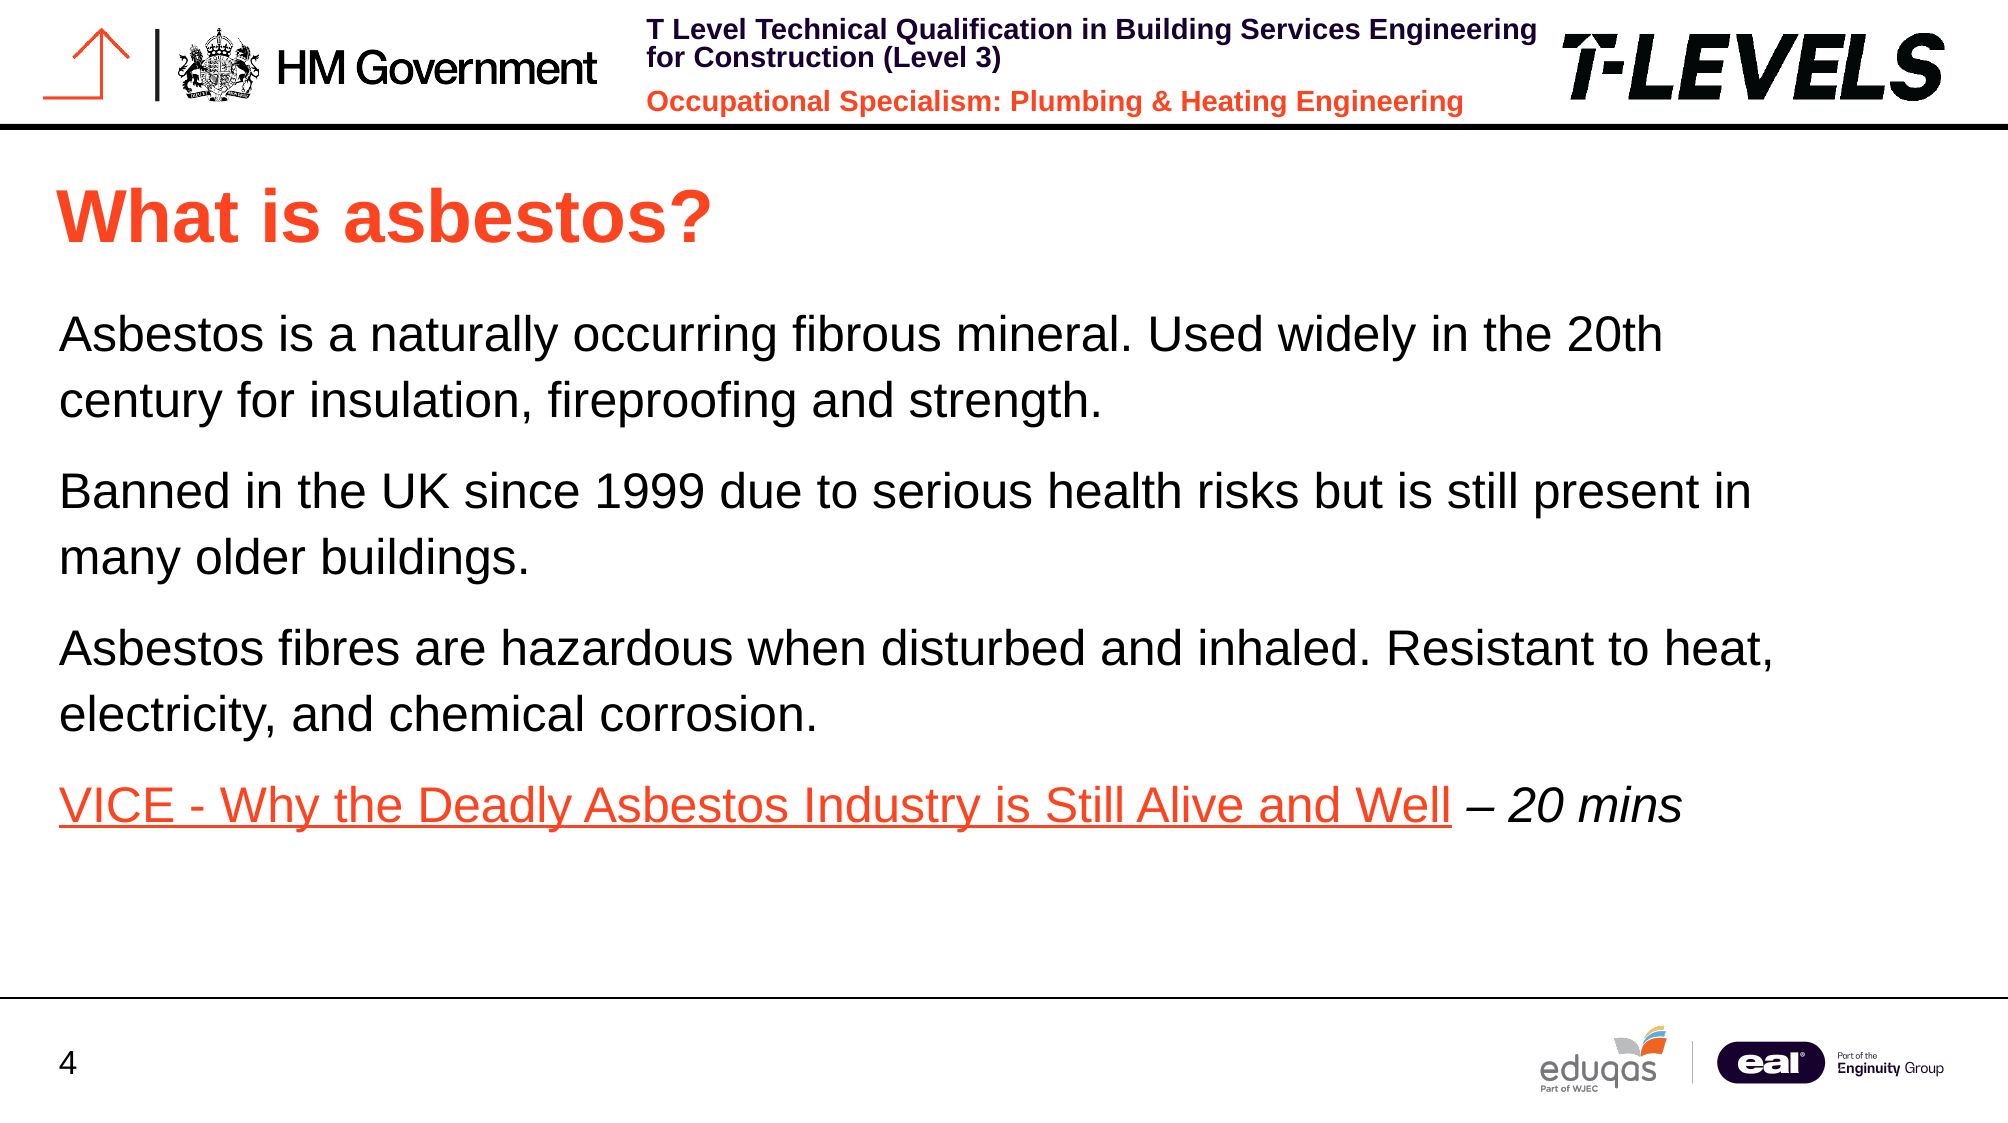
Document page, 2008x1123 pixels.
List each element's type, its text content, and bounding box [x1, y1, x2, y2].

picture [38, 27, 136, 100]
title What is asbestos? [41, 111, 1949, 314]
list Asbestos is a naturally occurring fibrous mineral. Used widely in the 20th century for insulation, fireproofing and strength. Banned in the UK since 1999 due to serious health risks but is still present in many older buildings. Asbestos fibres are hazardous when disturbed and inhaled. Resistant to heat, electricity, and chemical corrosion. VICE - Why the Deadly Asbestos Industry is Still Alive and Well – 20 mins [59, 295, 1831, 975]
picture [155, 28, 597, 102]
picture [1535, 1021, 1949, 1097]
picture [1543, 25, 1964, 108]
